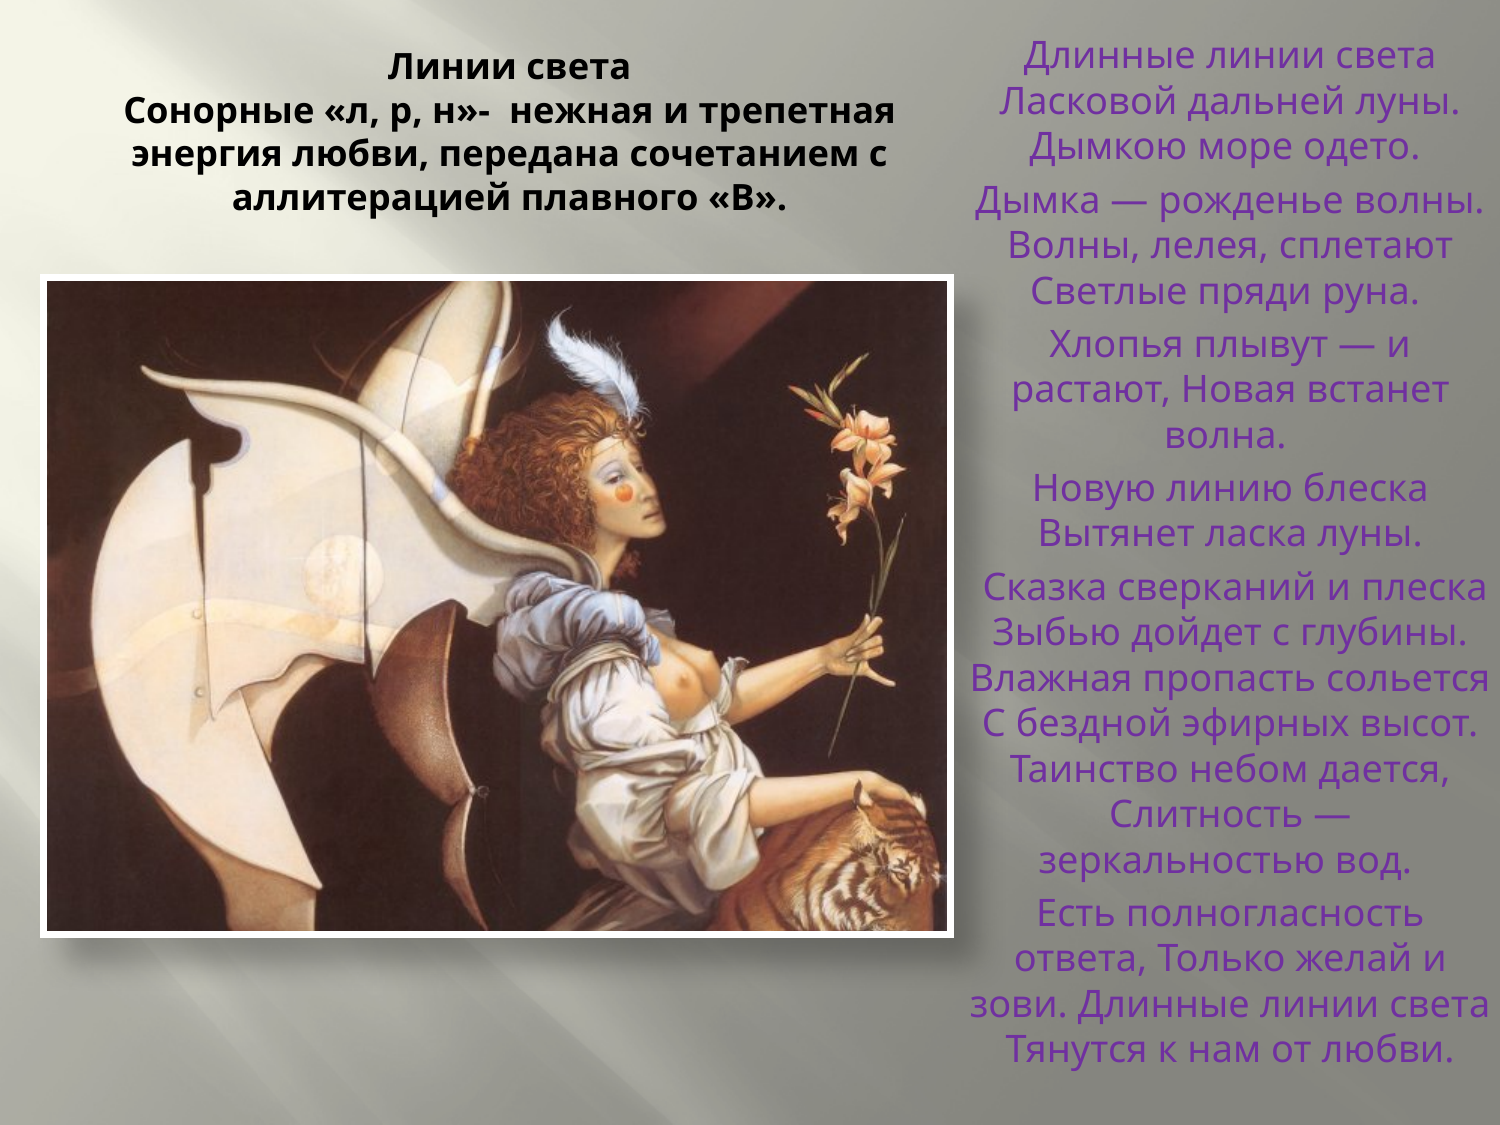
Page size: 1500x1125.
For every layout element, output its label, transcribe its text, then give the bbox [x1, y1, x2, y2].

picture [46, 280, 948, 932]
title Линии света Сонорные «л, р, н»- нежная и трепетная энергия любви, передана сочетанием с аллитерацией плавного «В». [35, 35, 960, 262]
list Длинные линии света Ласковой дальней луны. Дымкою море одето. Дымка — рожденье волны. Волны, лелея, сплетают Светлые пряди руна. Хлопья плывут — и растают, Новая встанет волна. Новую линию блеска Вытянет ласка луны. Сказка сверканий и плеска Зыбью дойдет с глубины. Влажная пропасть сольется С бездной эфирных высот. Таинство небом дается, Слитность — зеркальностью вод. Есть полногласность ответа, Только желай и зови. Длинные линии света Тянутся к нам от любви. [960, 23, 1500, 1102]
